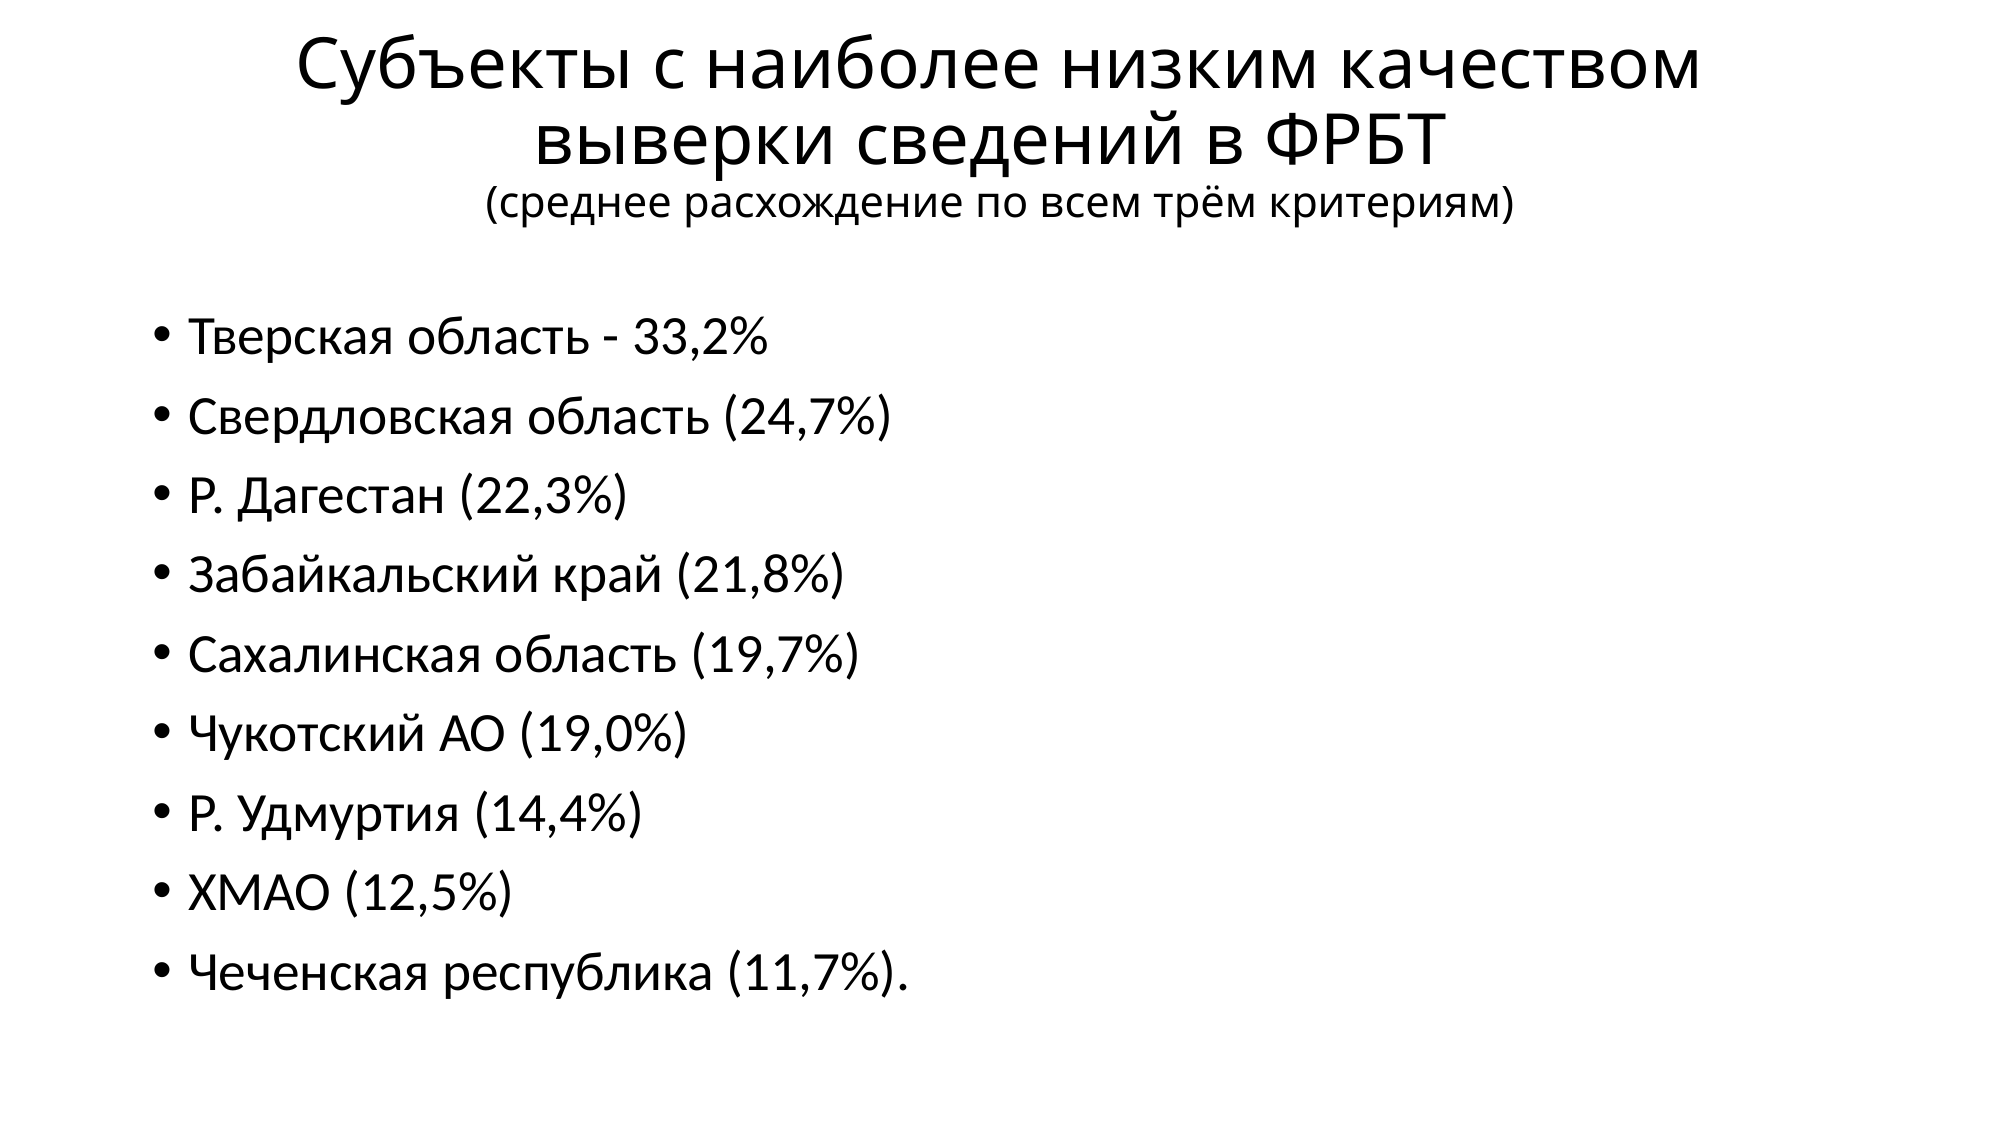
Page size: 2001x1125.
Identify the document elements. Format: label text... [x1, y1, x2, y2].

list Тверская область - 33,2% Свердловская область (24,7%) Р. Дагестан (22,3%) Забайкальский край (21,8%) Сахалинская область (19,7%) Чукотский АО (19,0%) Р. Удмуртия (14,4%) ХМАО (12,5%) Чеченская республика (11,7%). [137, 299, 1863, 1014]
title Субъекты с наиболее низким качеством выверки сведений в ФРБТ (среднее расхождение по всем трём критериям) [249, 18, 1750, 236]
